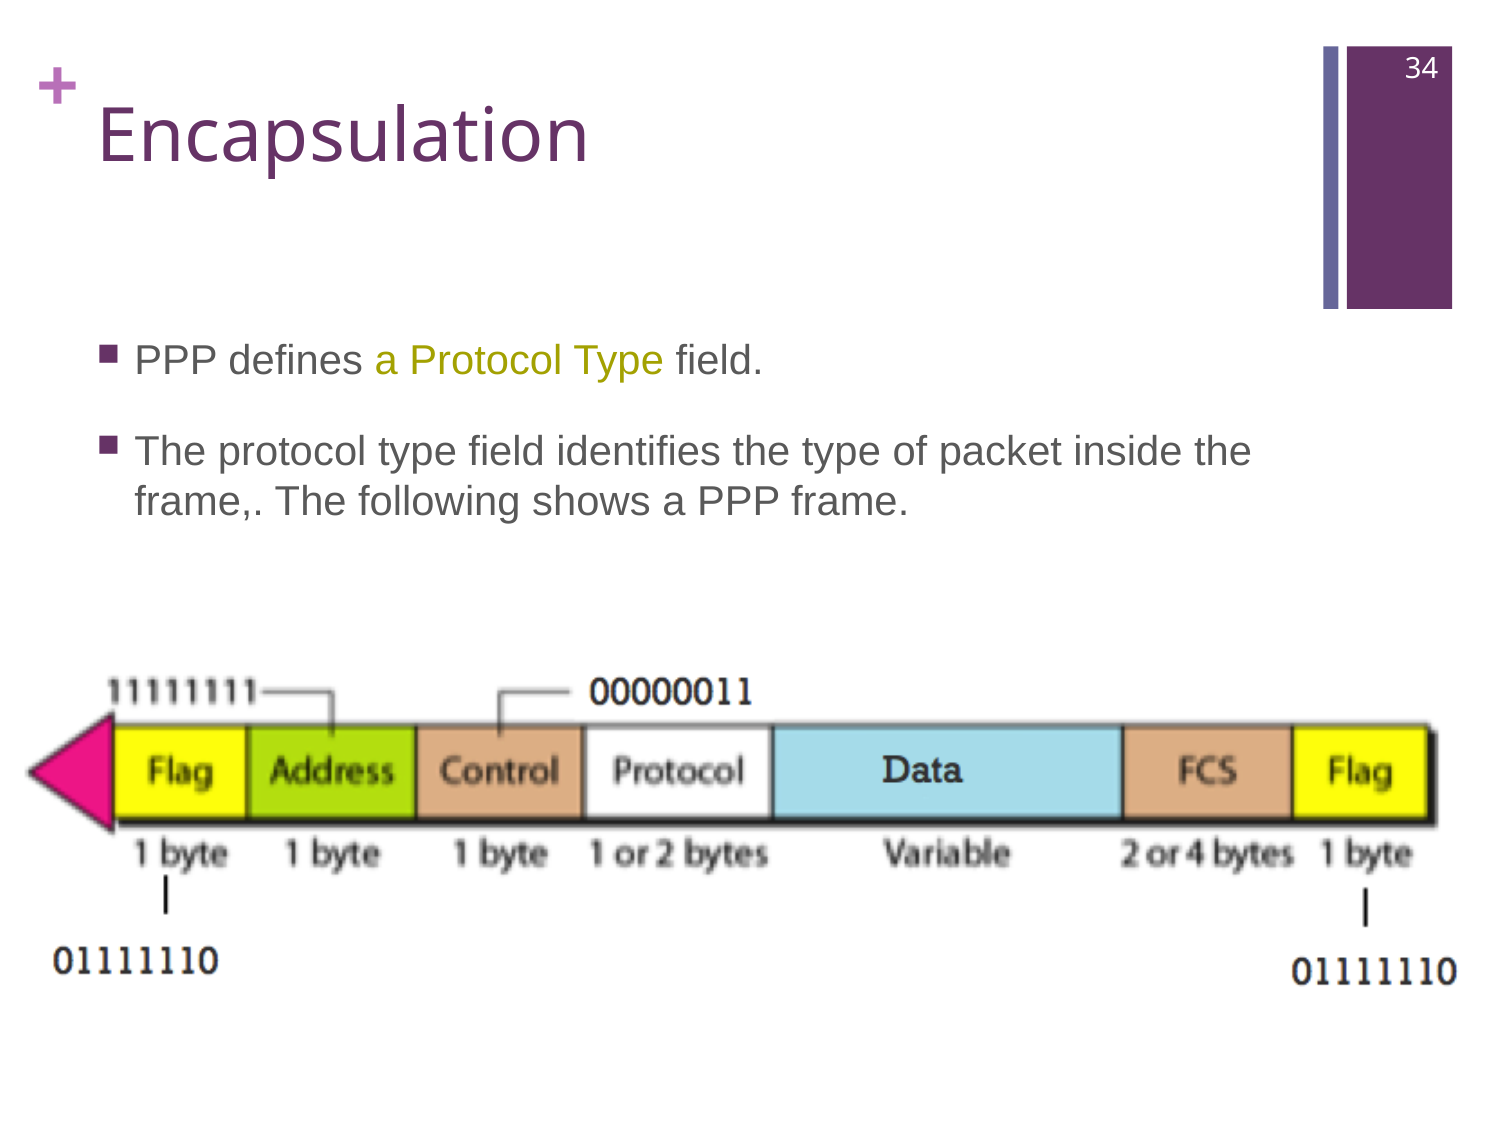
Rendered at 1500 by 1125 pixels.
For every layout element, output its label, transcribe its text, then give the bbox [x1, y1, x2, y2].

slide_number 34 [1362, 39, 1454, 100]
title Encapsulation [81, 79, 1322, 263]
picture [0, 650, 1500, 1006]
list PPP defines a Protocol Type field. The protocol type field identifies the type of packet inside the frame,. The following shows a PPP frame. [81, 324, 1322, 648]
